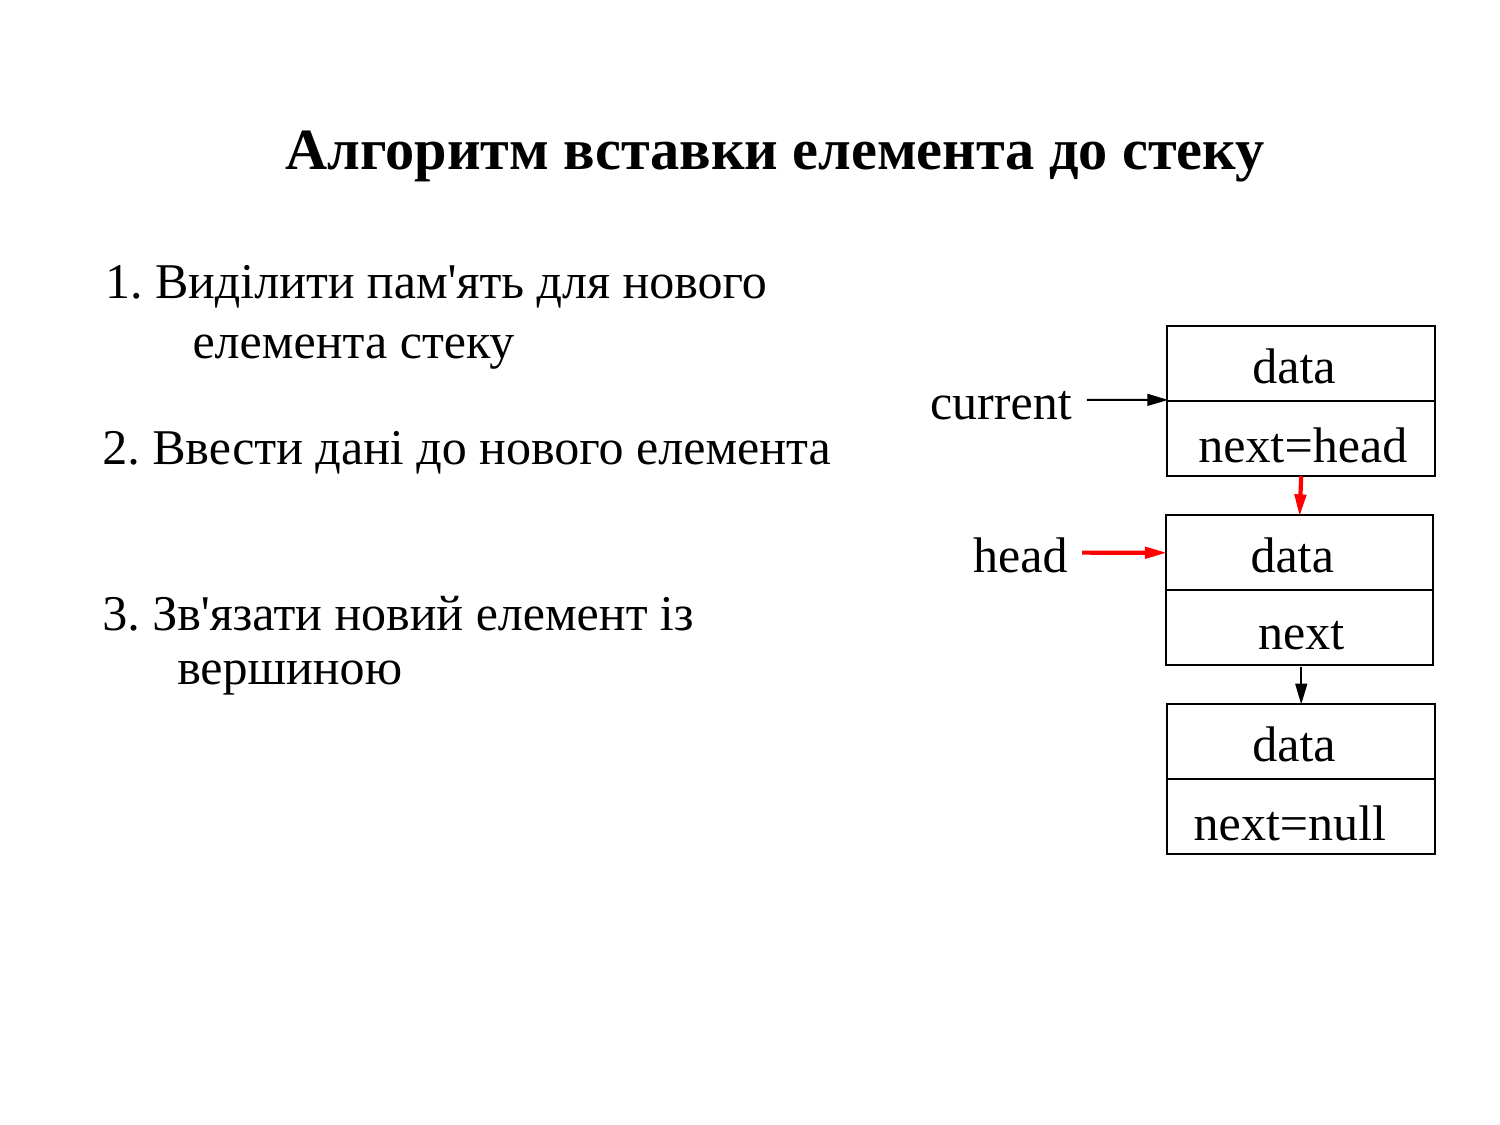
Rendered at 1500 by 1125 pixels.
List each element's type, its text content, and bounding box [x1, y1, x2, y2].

text_box 3. Зв'язати новий елемент із вершиною [12, 579, 909, 703]
title Алгоритм вставки елемента до стеку [112, 89, 1439, 203]
list 1. Виділити пам'ять для нового елемента стеку [0, 241, 857, 392]
text_box 2. Ввести дані до нового елемента [12, 414, 909, 484]
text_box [915, 326, 1436, 859]
